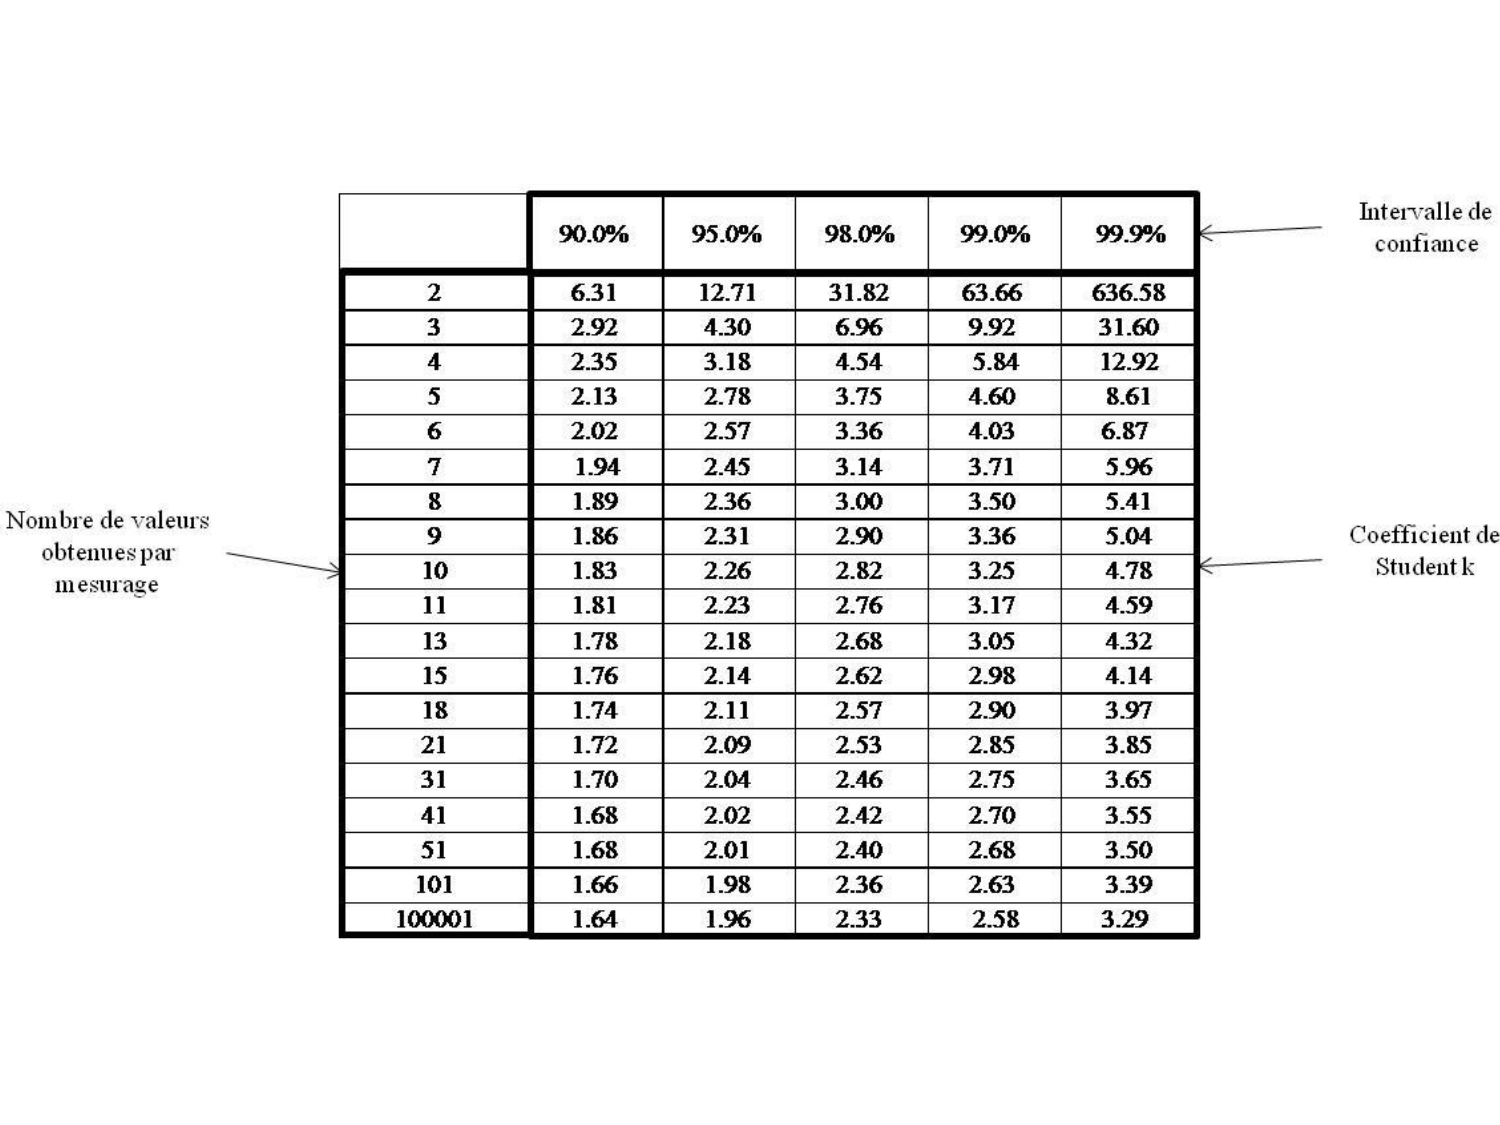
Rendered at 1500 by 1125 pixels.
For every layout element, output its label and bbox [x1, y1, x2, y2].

picture [0, 184, 1500, 941]
